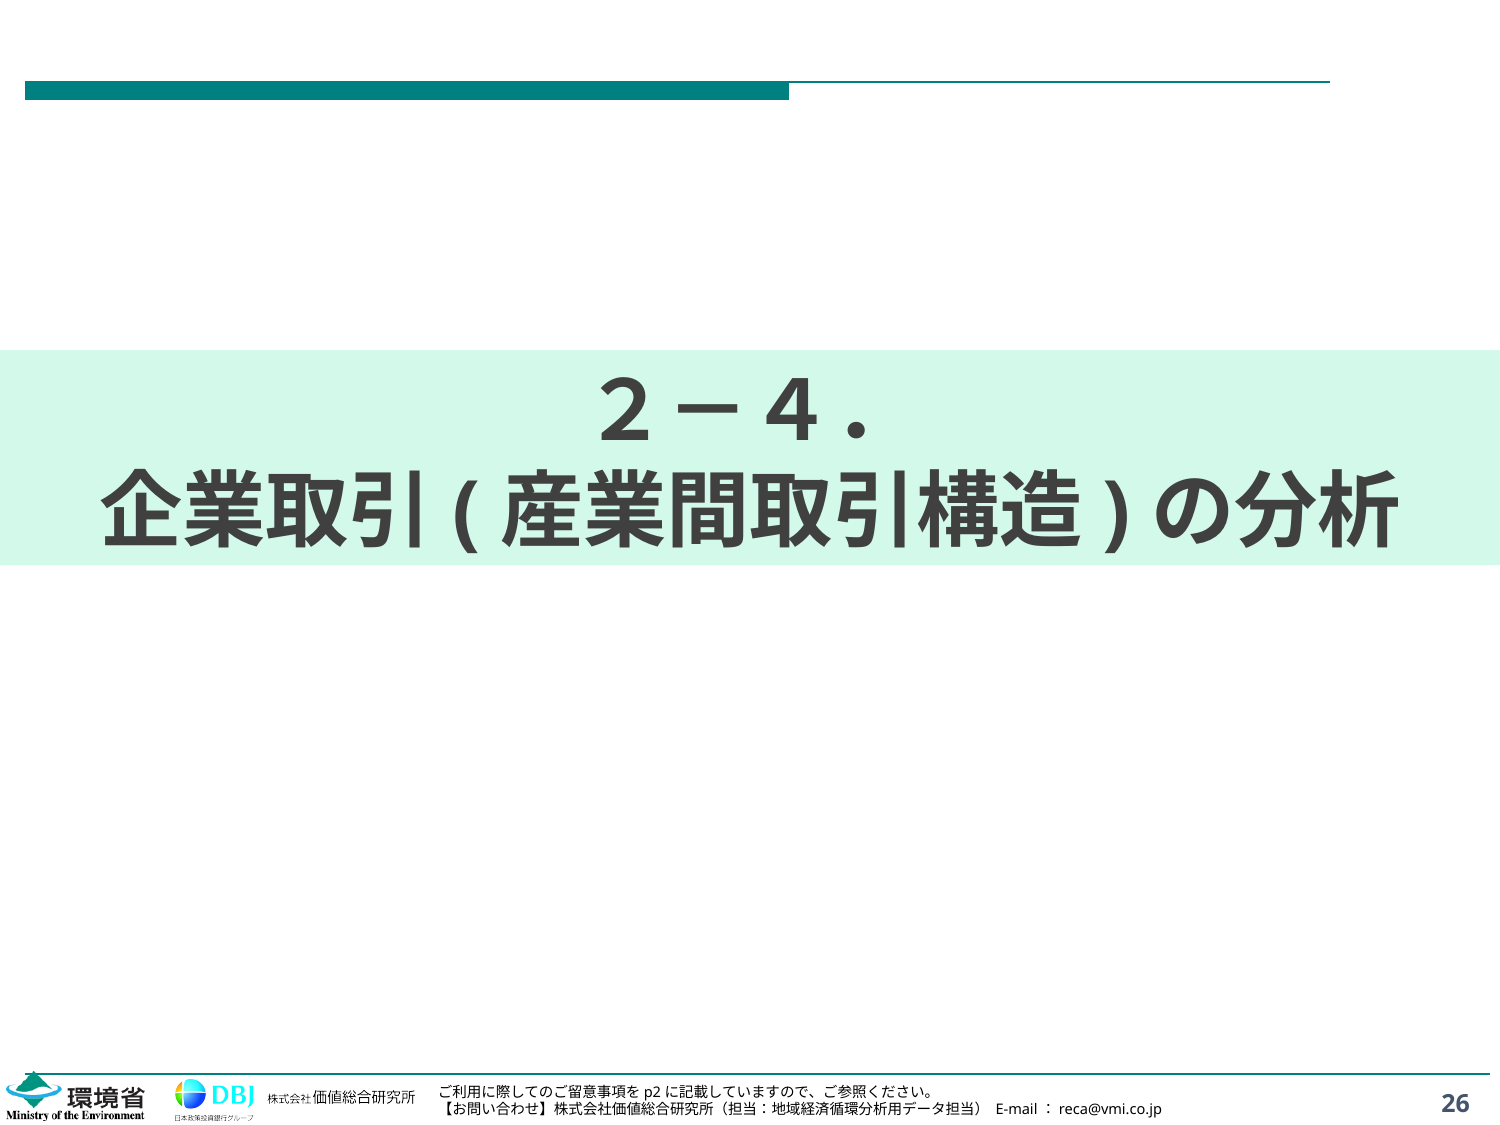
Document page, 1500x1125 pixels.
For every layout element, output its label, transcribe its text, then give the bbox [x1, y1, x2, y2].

picture [171, 1075, 419, 1125]
text_box ご利用に際してのご留意事項をp2に記載していますので、ご参照ください。 【お問い合わせ】株式会社価値総合研究所（担当：地域経済循環分析用データ担当） E-mail：reca@vmi.co.jp [423, 1075, 1188, 1125]
title ２－４． 企業取引(産業間取引構造)の分析 [0, 349, 1500, 566]
picture [2, 1071, 148, 1125]
slide_number 26 [1411, 1079, 1500, 1122]
